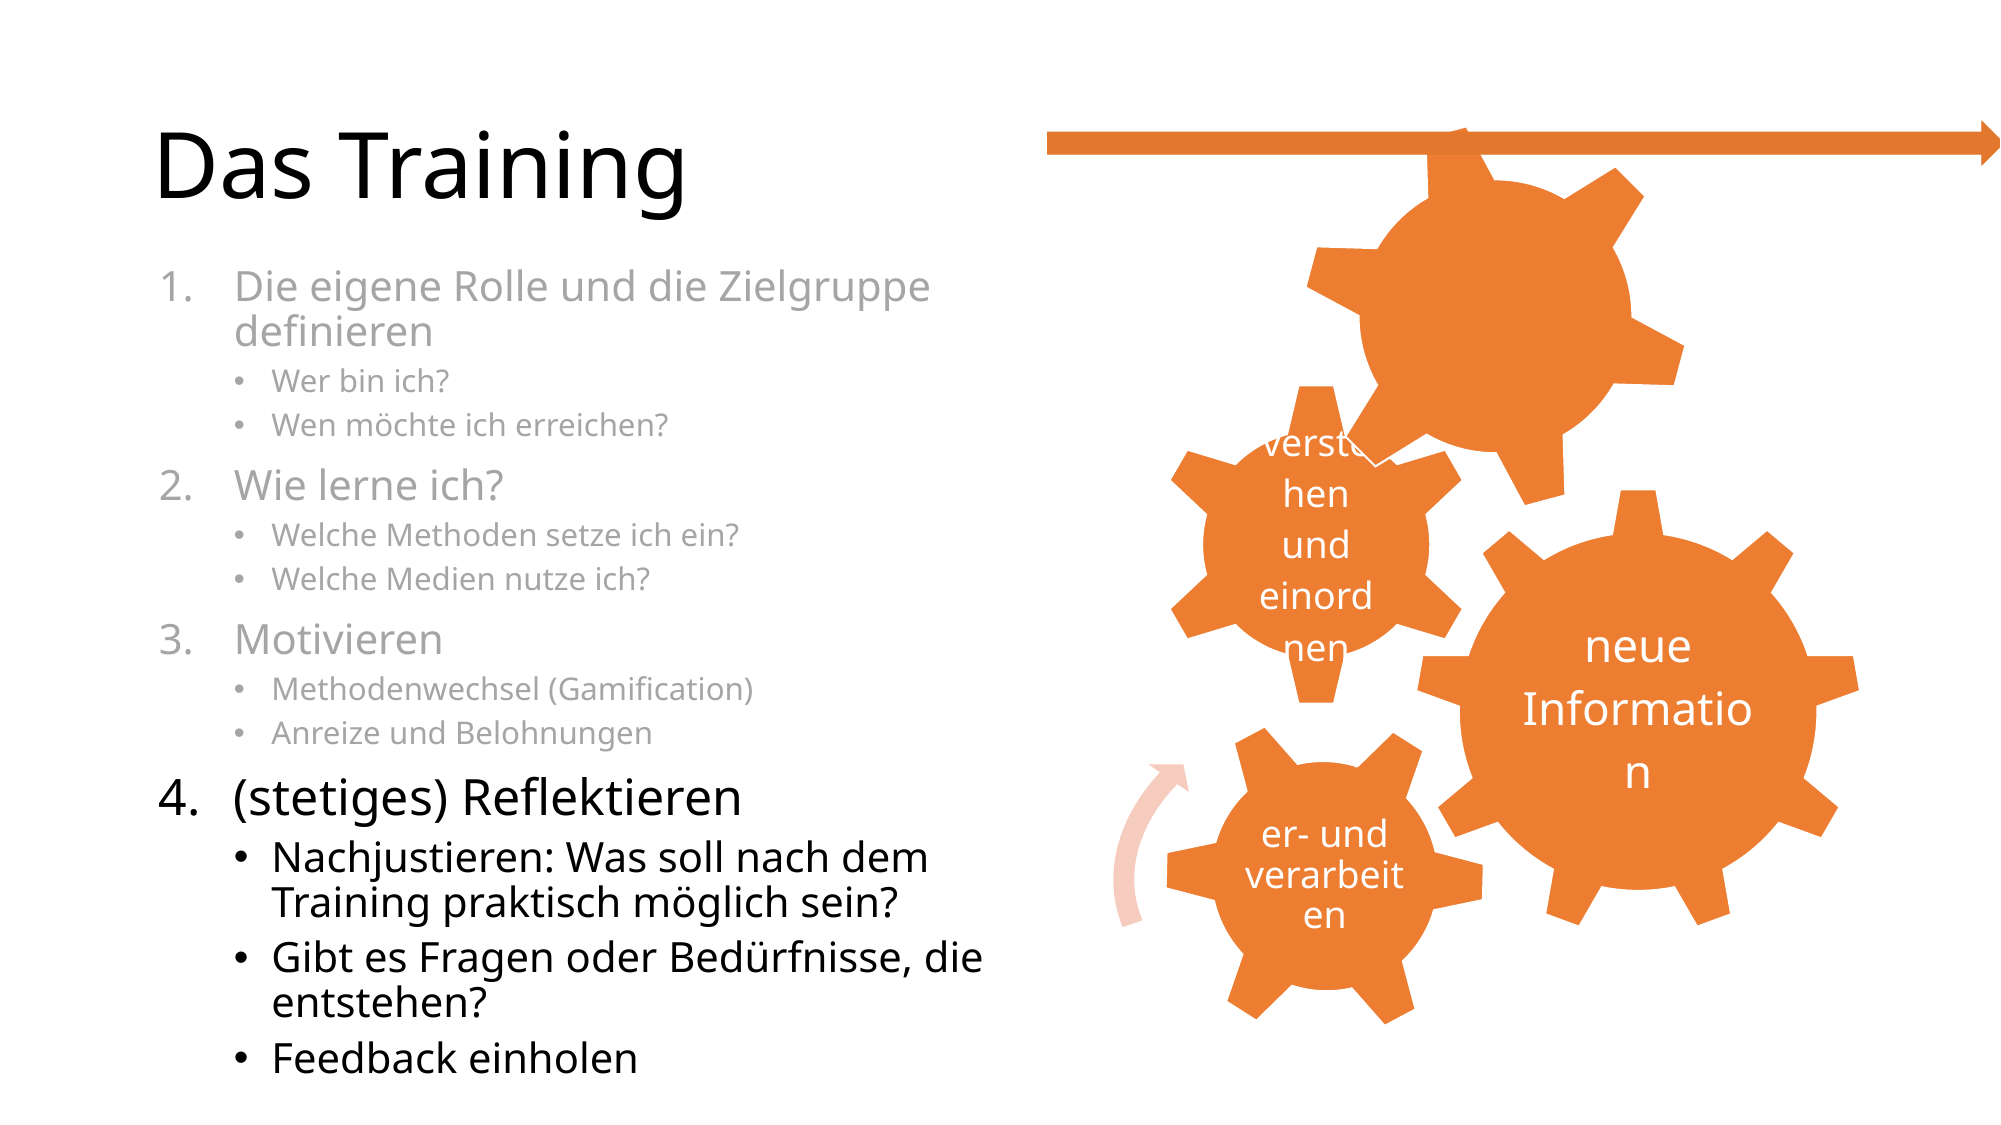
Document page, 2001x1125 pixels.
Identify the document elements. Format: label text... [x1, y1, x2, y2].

title Das Training [137, 59, 1863, 278]
list Die eigene Rolle und die Zielgruppe definieren Wer bin ich? Wen möchte ich erreichen? Wie lerne ich? Welche Methoden setze ich ein? Welche Medien nutze ich? Motivieren Methodenwechsel (Gamification) Anreize und Belohnungen (stetiges) Reflektieren Nachjustieren: Was soll nach dem Training praktisch möglich sein? Gibt es Fragen oder Bedürfnisse, die entstehen? Feedback einholen [143, 257, 1068, 982]
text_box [905, 120, 2000, 936]
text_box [1162, 711, 1487, 1041]
